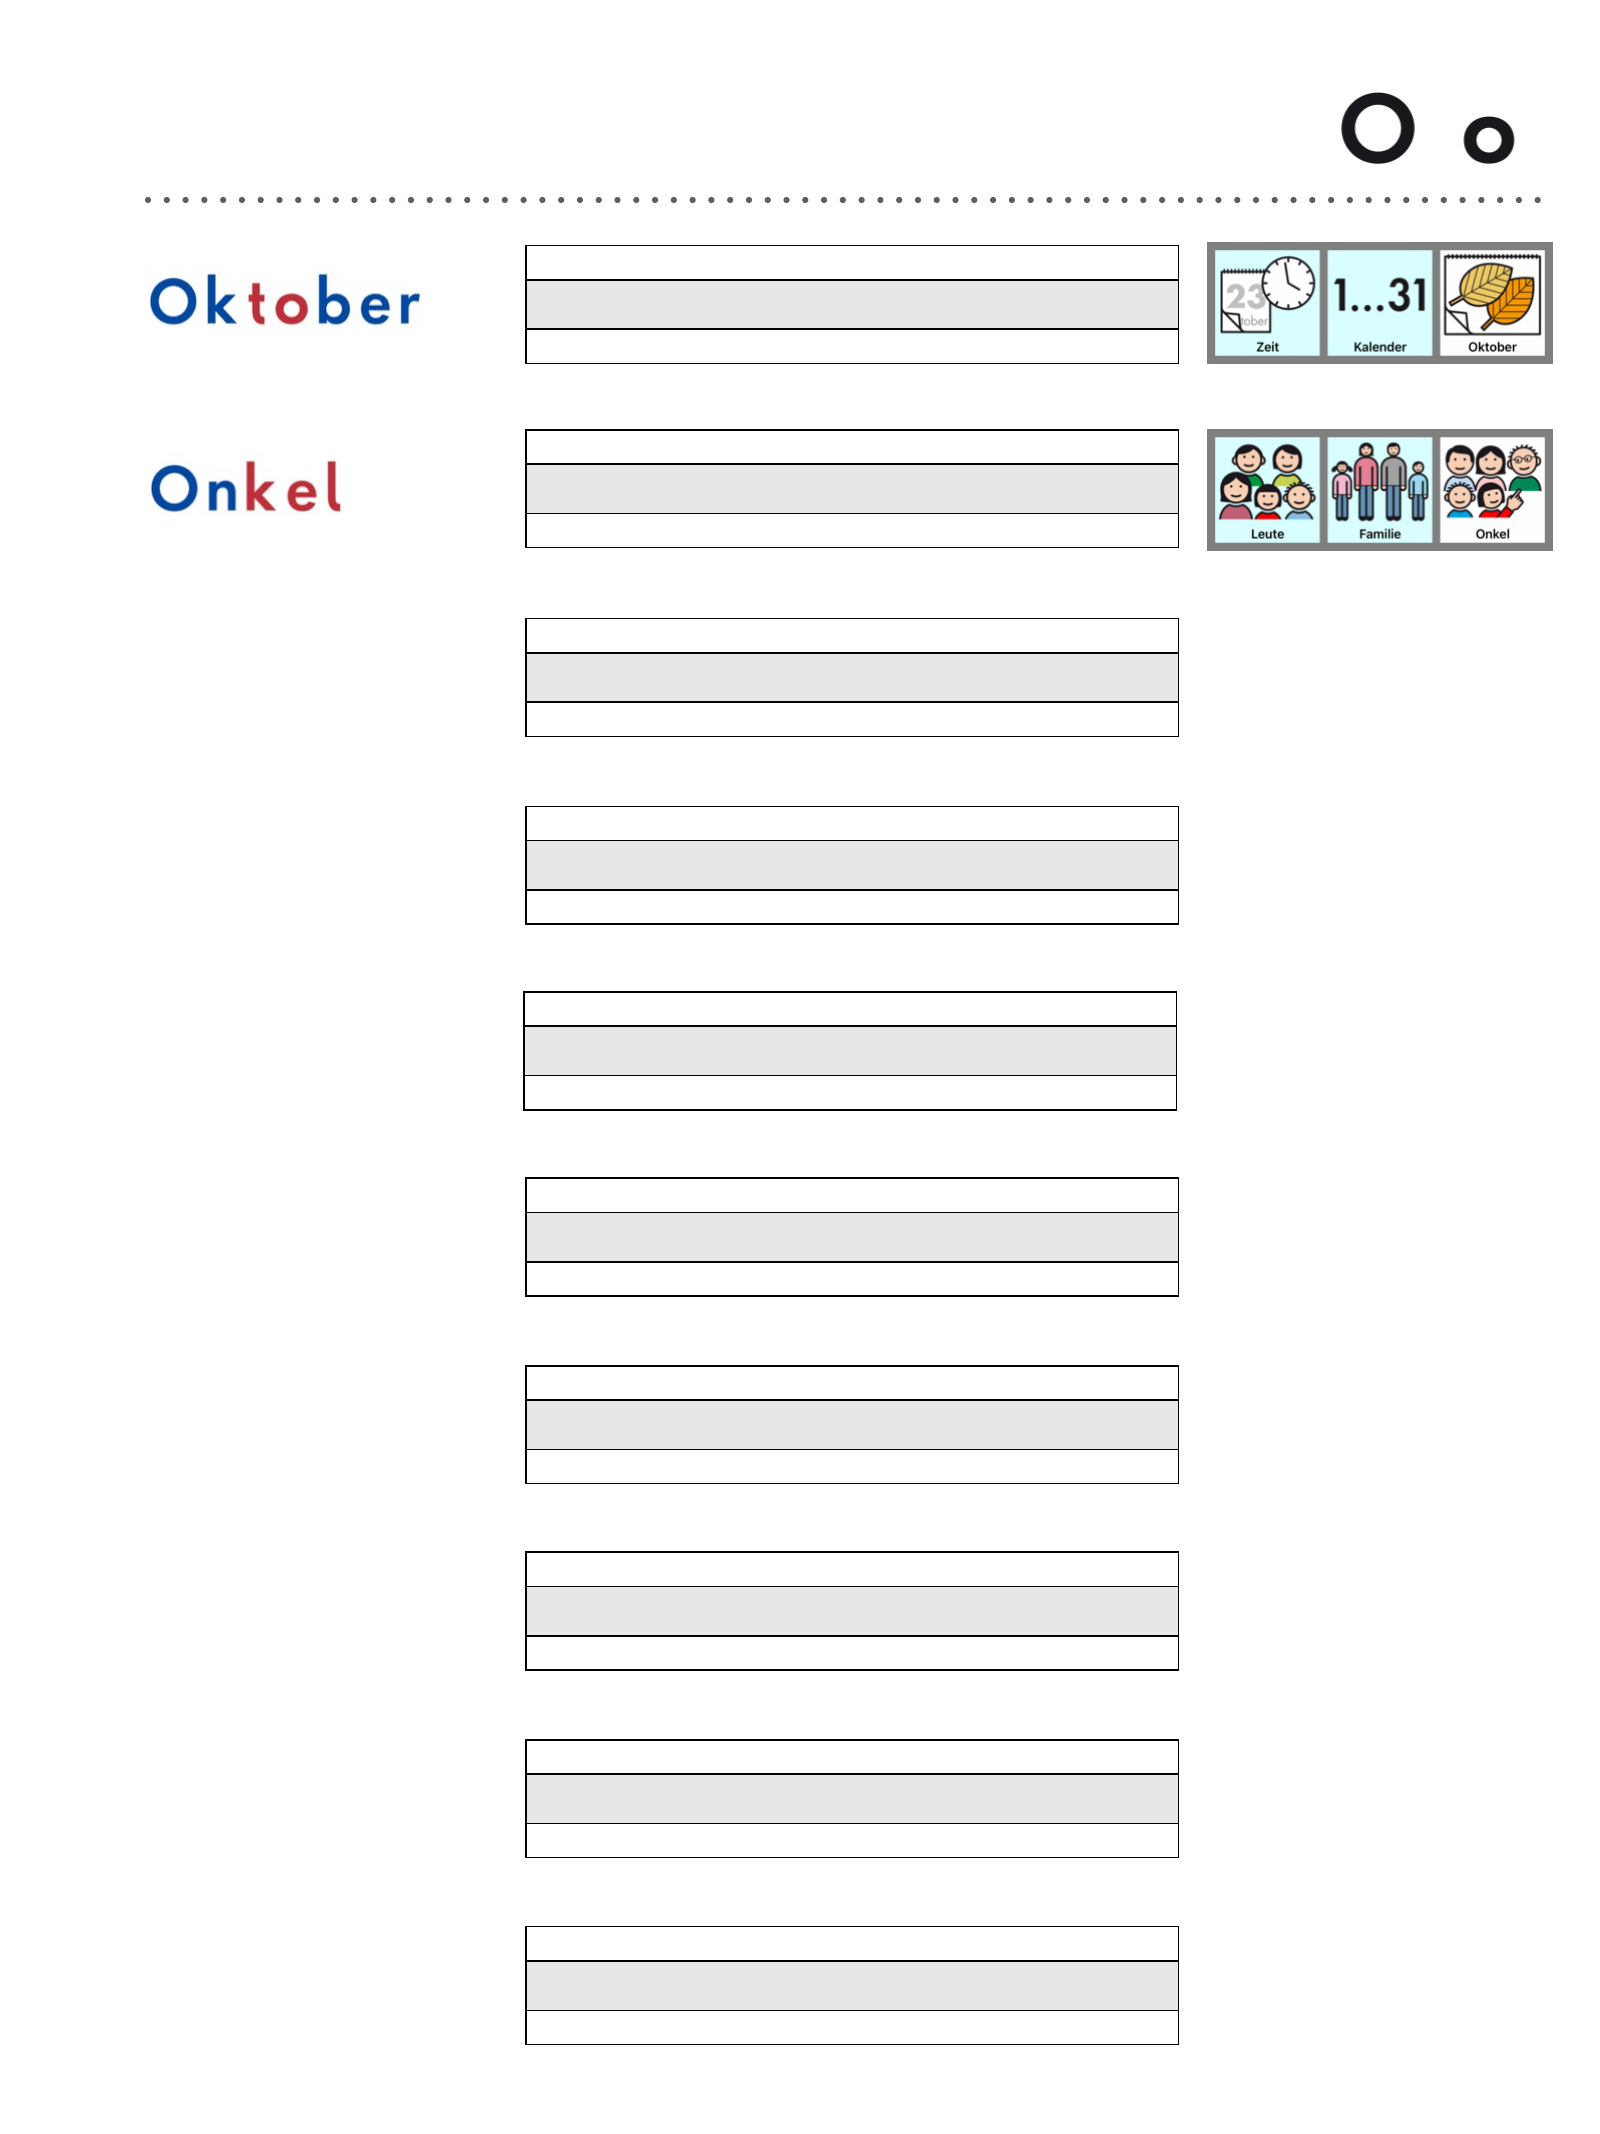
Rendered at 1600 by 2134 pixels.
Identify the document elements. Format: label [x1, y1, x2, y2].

text_box [525, 1739, 1179, 1858]
text_box [525, 1926, 1179, 2045]
text_box [525, 618, 1179, 737]
text_box [525, 245, 1179, 364]
picture [1206, 429, 1553, 551]
picture [1206, 242, 1553, 364]
picture [1305, 69, 1562, 191]
text_box [525, 1551, 1179, 1671]
text_box [525, 1365, 1179, 1484]
text_box [525, 429, 1179, 548]
text_box [523, 991, 1177, 1111]
picture [148, 264, 421, 342]
text_box [525, 806, 1179, 925]
text_box [525, 1177, 1179, 1297]
picture [150, 451, 343, 529]
